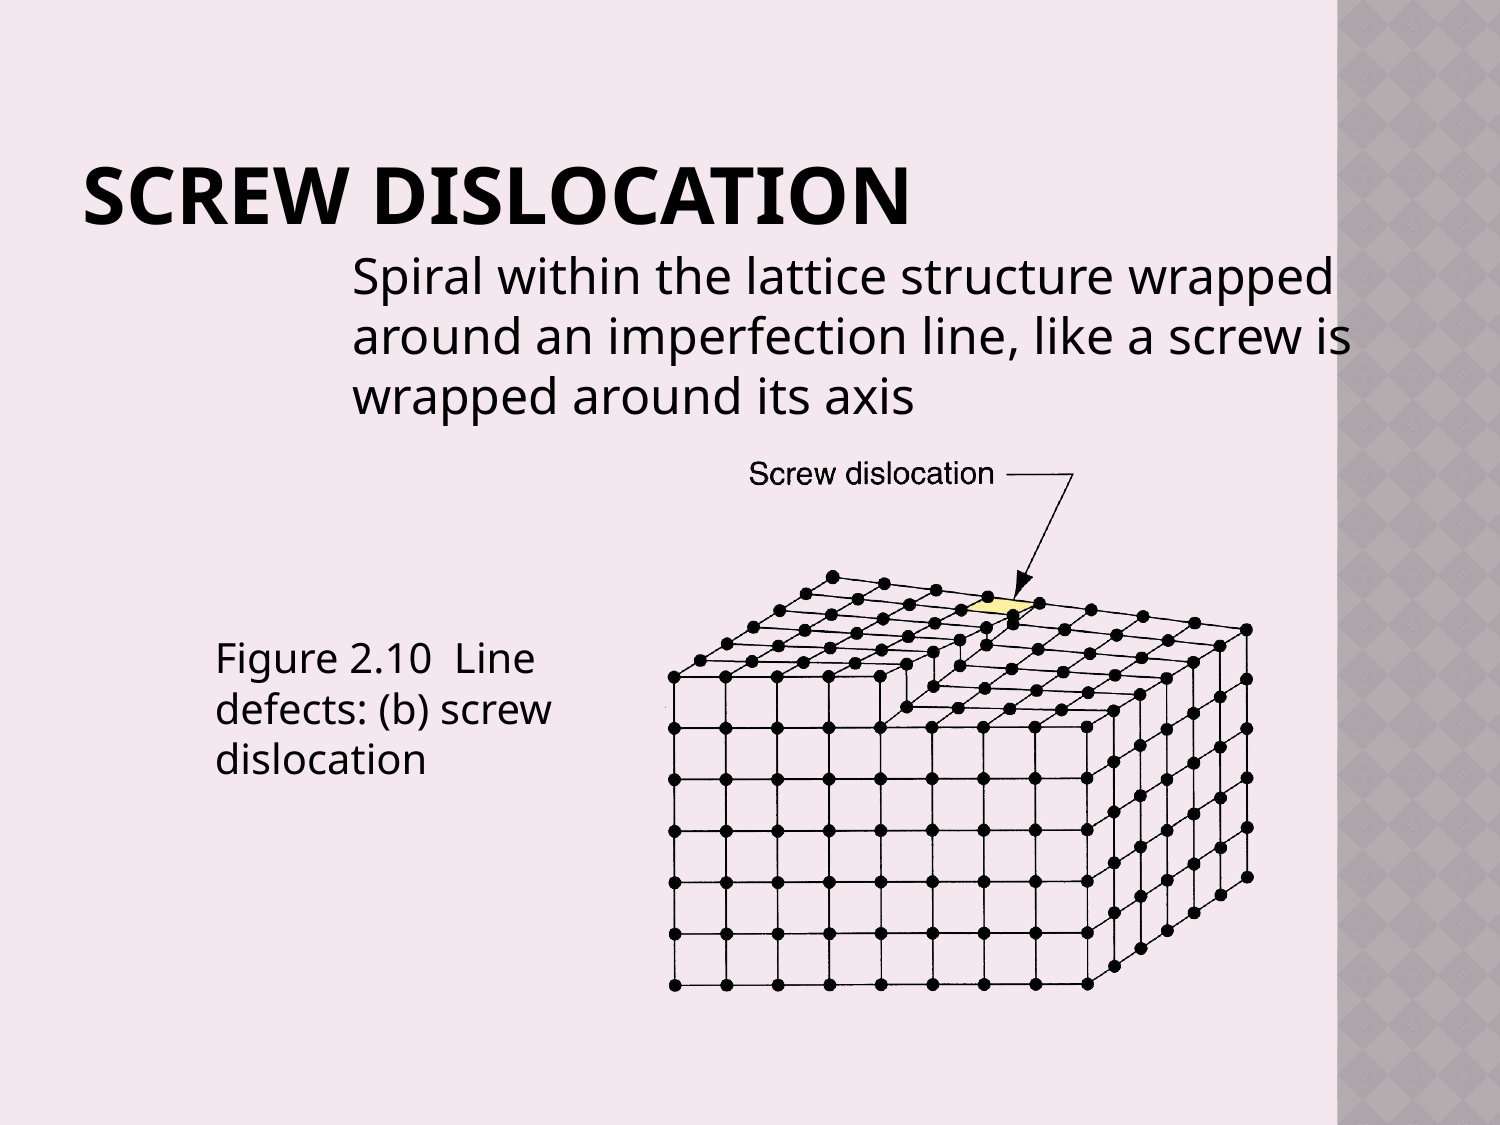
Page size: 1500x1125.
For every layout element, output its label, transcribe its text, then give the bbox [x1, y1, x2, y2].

list Spiral within the lattice structure wrapped around an imperfection line, like a screw is wrapped around its axis [337, 237, 1450, 975]
title Screw Dislocation [75, 52, 1263, 240]
list Figure 2.10 Line defects: (b) screw dislocation [200, 624, 337, 975]
picture [624, 437, 1288, 1020]
